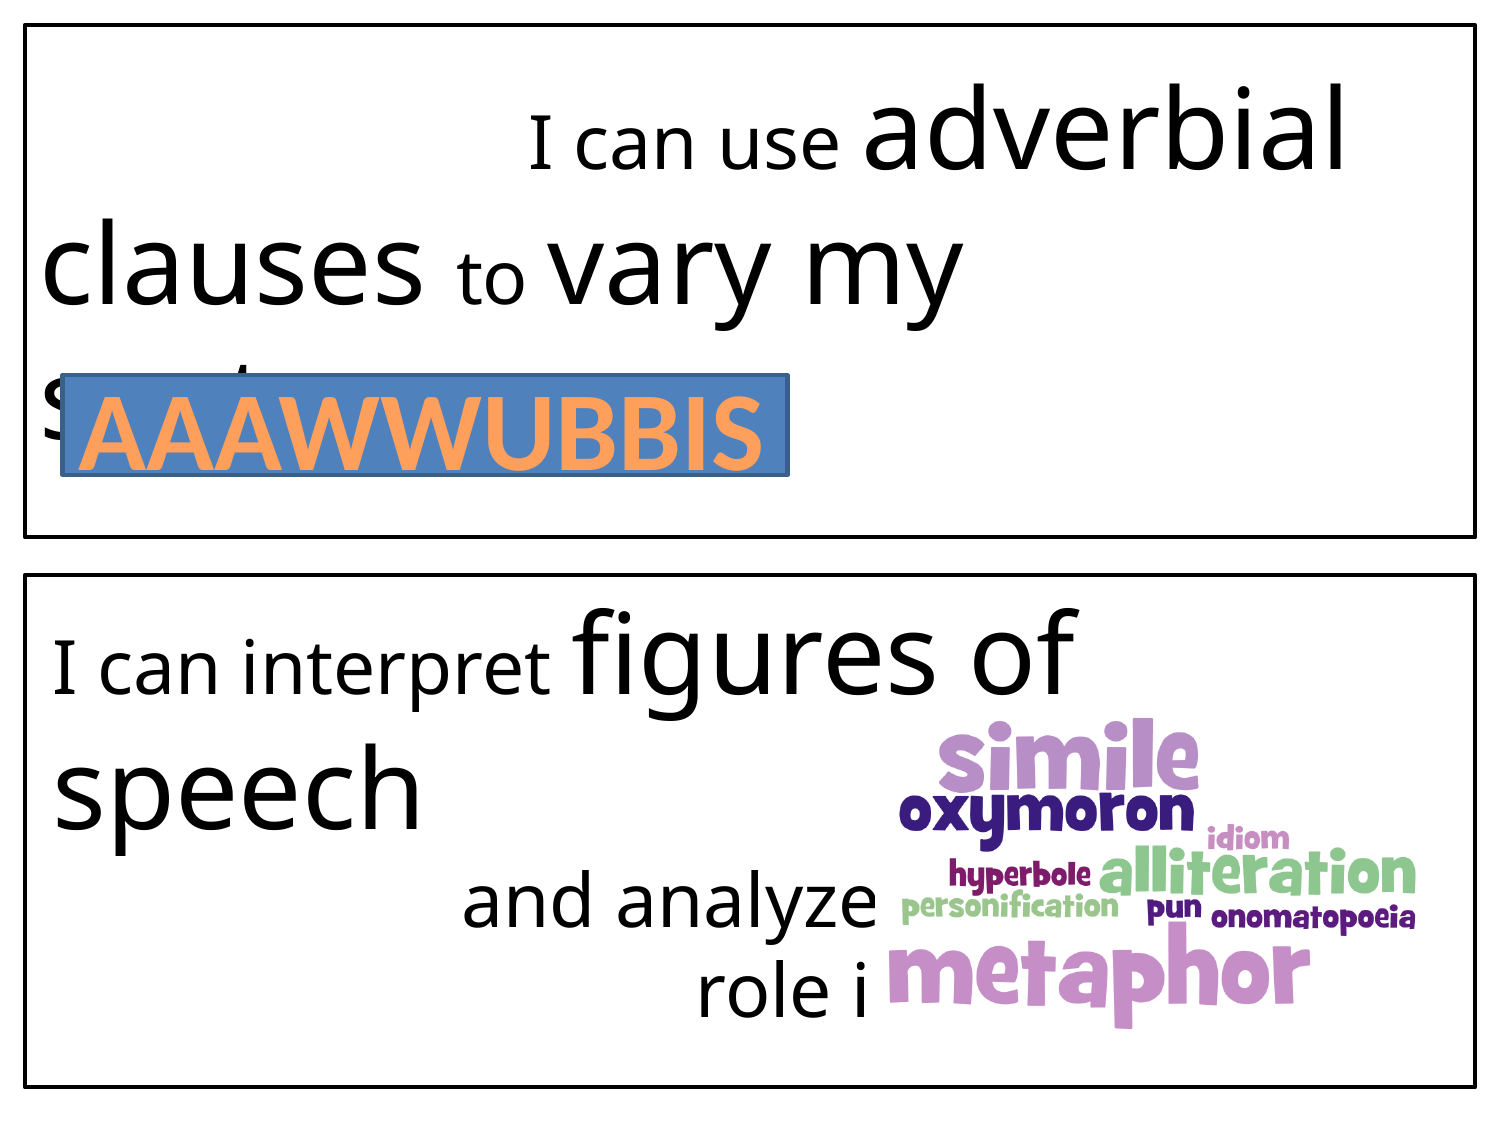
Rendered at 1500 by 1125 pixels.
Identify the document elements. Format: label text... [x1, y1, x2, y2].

text_box I can interpret figures of speech and analyze their role in the text. [37, 574, 1463, 1040]
picture [874, 699, 1425, 1046]
text_box AAAWWUBBIS [0, 349, 844, 500]
text_box [23, 23, 1477, 539]
text_box [23, 573, 1477, 1089]
text_box I can use adverbial clauses to vary my sentences. [24, 49, 1450, 470]
